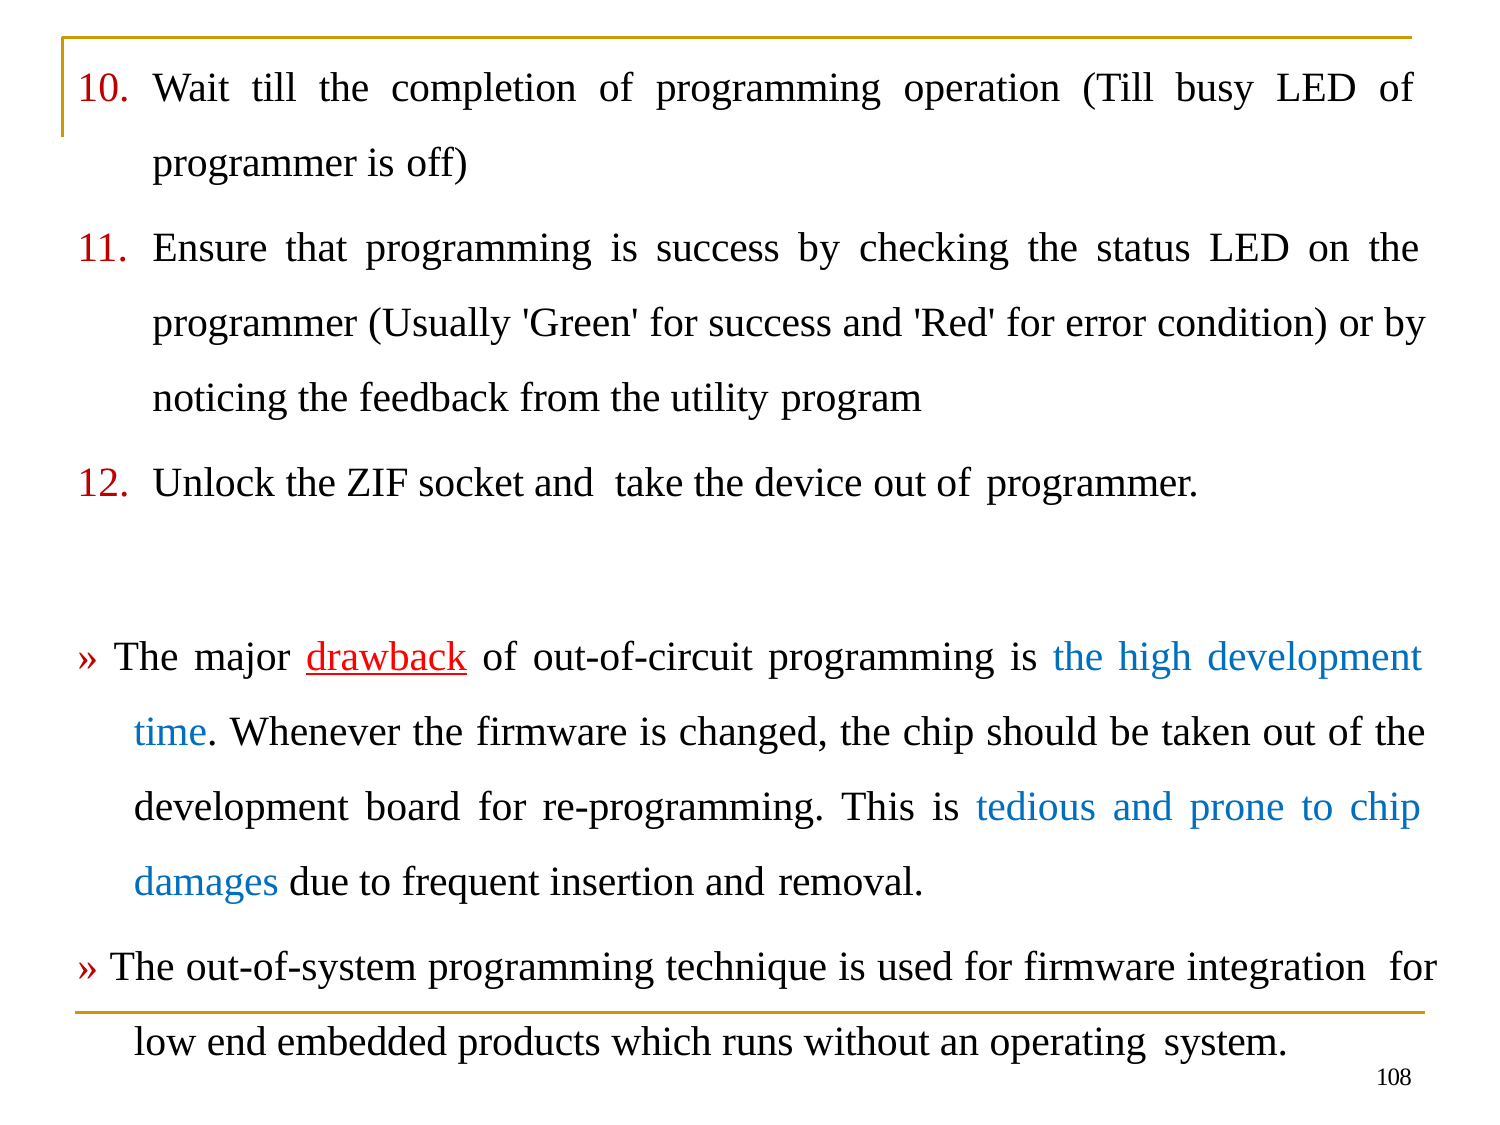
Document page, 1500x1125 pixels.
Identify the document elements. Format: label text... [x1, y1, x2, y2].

text_box Wait till the completion of programming operation (Till busy LED of programmer is off) Ensure that programming is success by checking the status LED on the programmer (Usually 'Green' for success and 'Red' for error condition) or by noticing the feedback from the utility program Unlock the ZIF socket and take the device out of programmer. » The major drawback of out-of-circuit programming is the high development time. Whenever the firmware is changed, the chip should be taken out of the development board for re-programming. This is tedious and prone to chip damages due to frequent insertion and removal. » The out-of-system programming technique is used for firmware integration for low end embedded products which runs without an operating system. [75, 32, 1439, 1064]
text_box 108 [1369, 1061, 1417, 1091]
